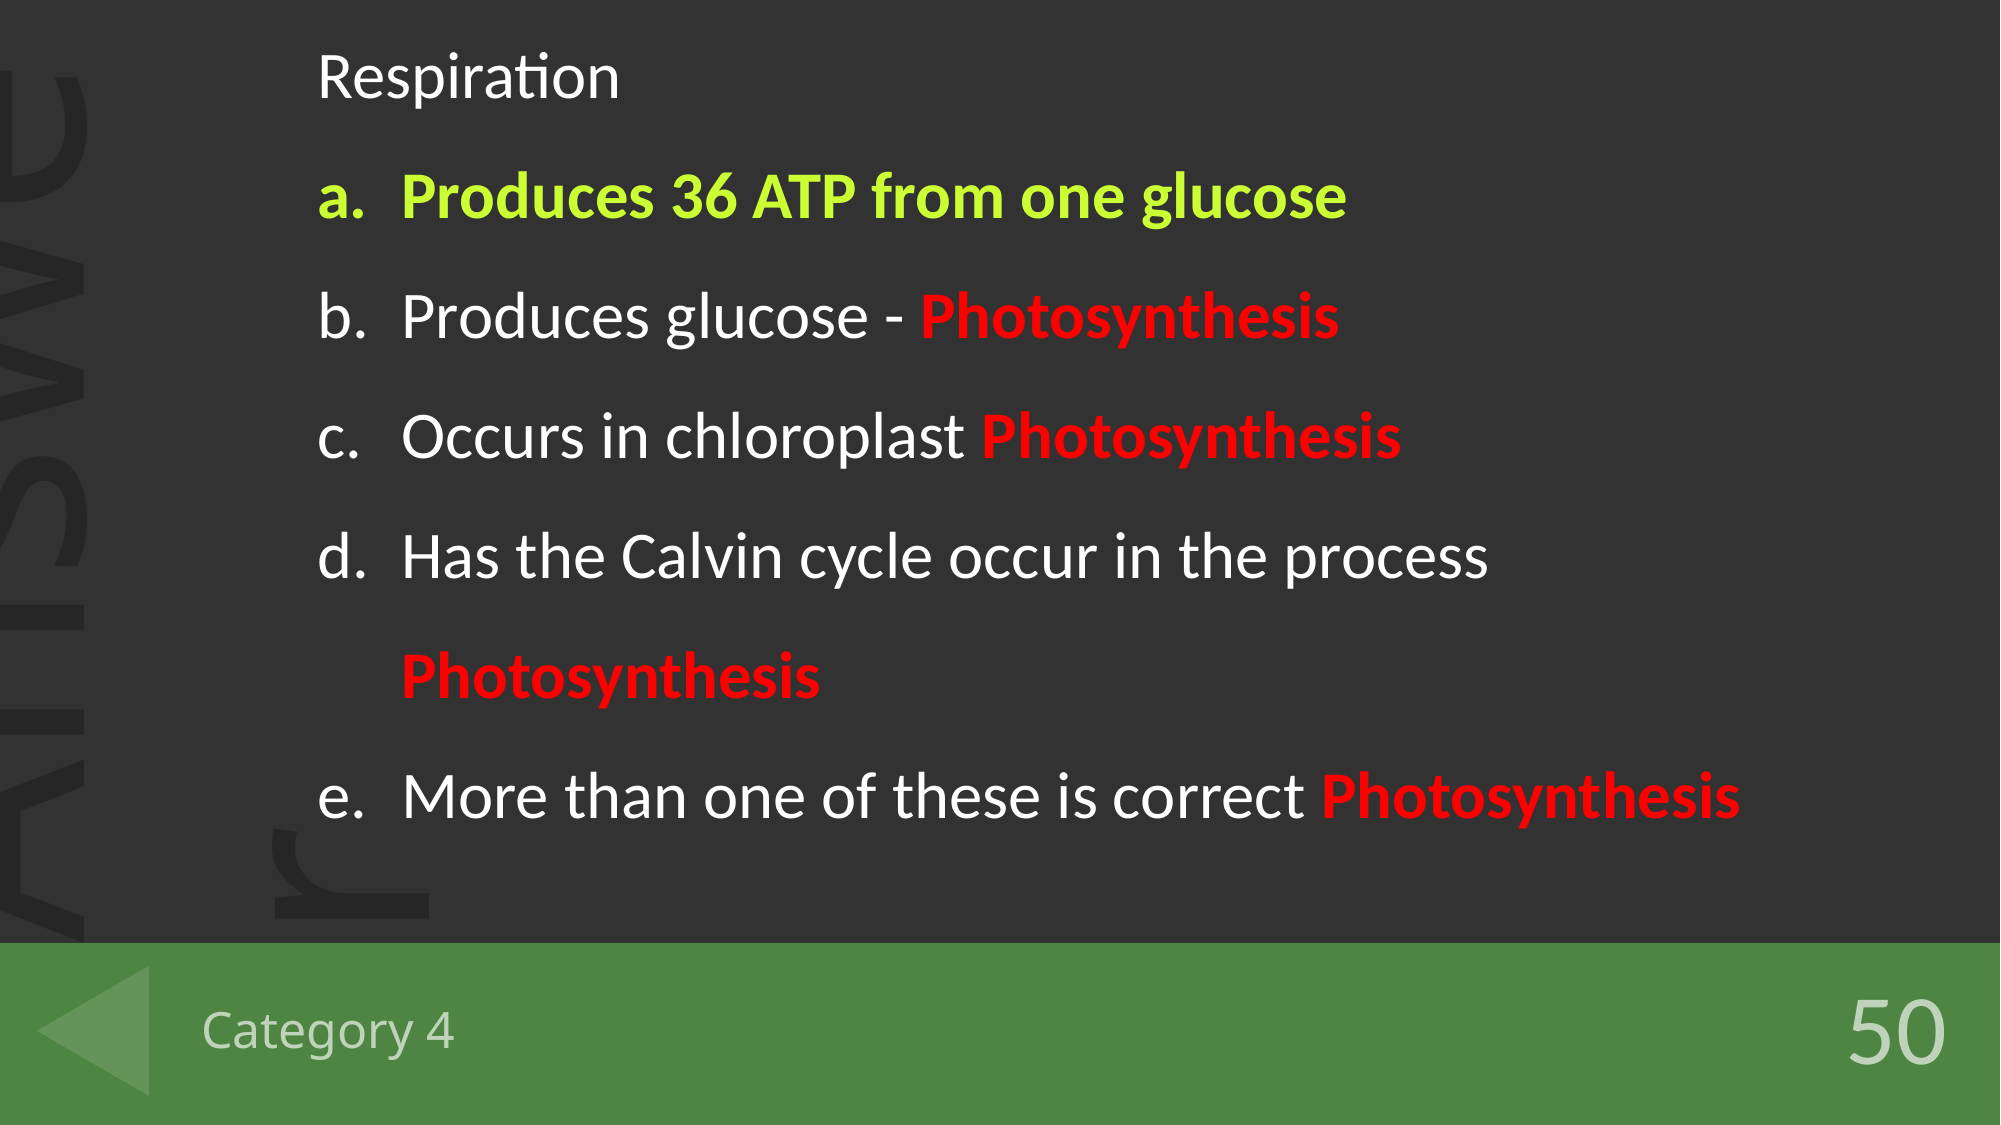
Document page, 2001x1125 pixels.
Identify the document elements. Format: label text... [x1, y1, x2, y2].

list 50 [1494, 967, 1963, 1097]
list Respiration Produces 36 ATP from one glucose Produces glucose - Photosynthesis Occurs in chloroplast Photosynthesis Has the Calvin cycle occur in the process Photosynthesis More than one of these is correct Photosynthesis [302, 307, 1760, 636]
title Category 4 [185, 967, 1494, 1097]
